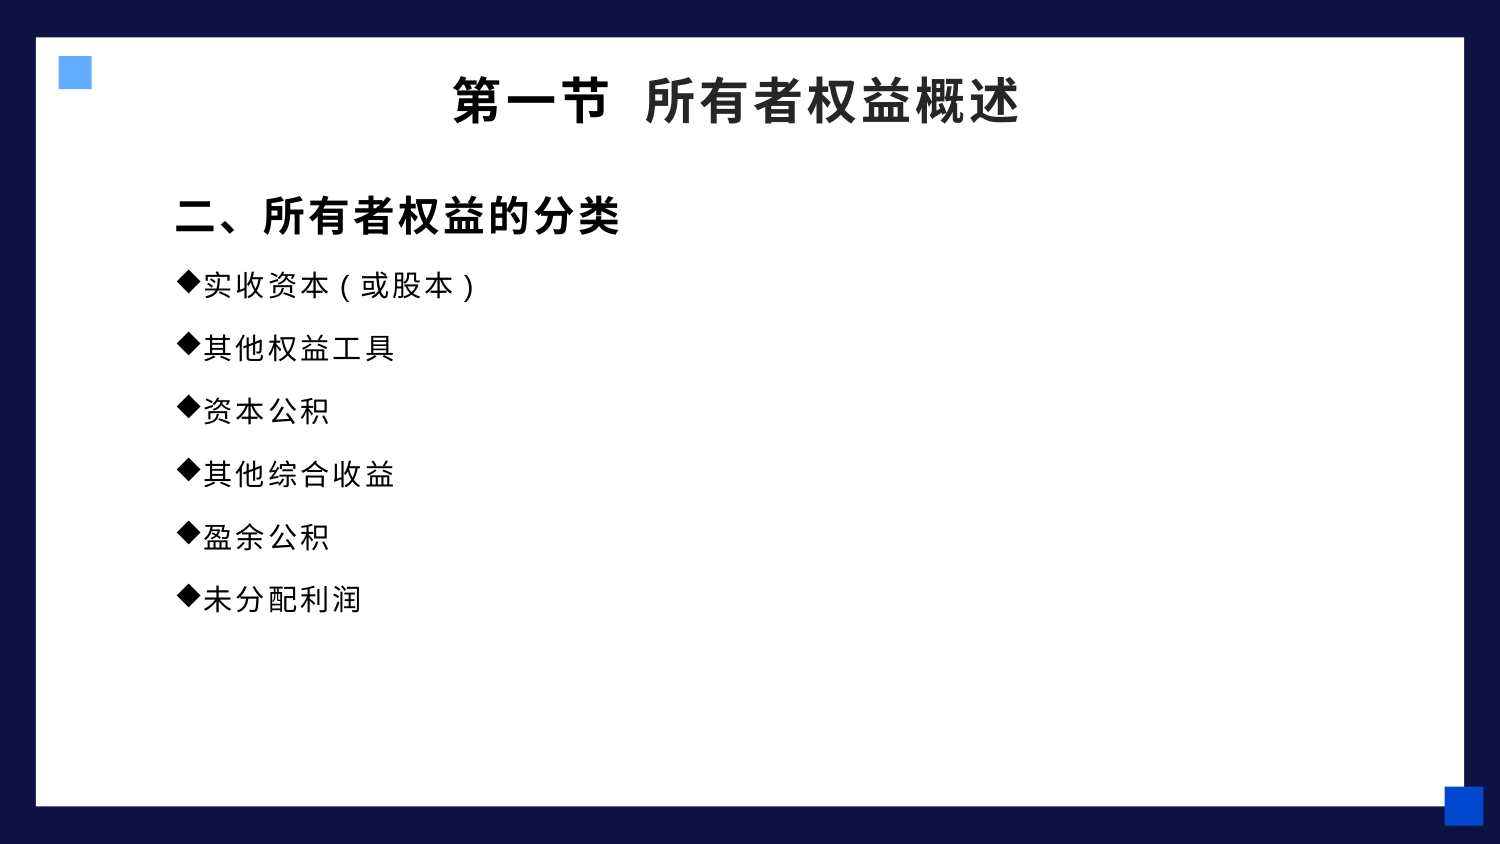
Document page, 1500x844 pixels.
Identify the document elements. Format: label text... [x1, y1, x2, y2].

list 二、所有者权益的分类 实收资本(或股本) 其他权益工具 资本公积 其他综合收益 盈余公积 未分配利润 [157, 179, 1343, 605]
title 第一节 所有者权益概述 [141, 48, 1327, 139]
